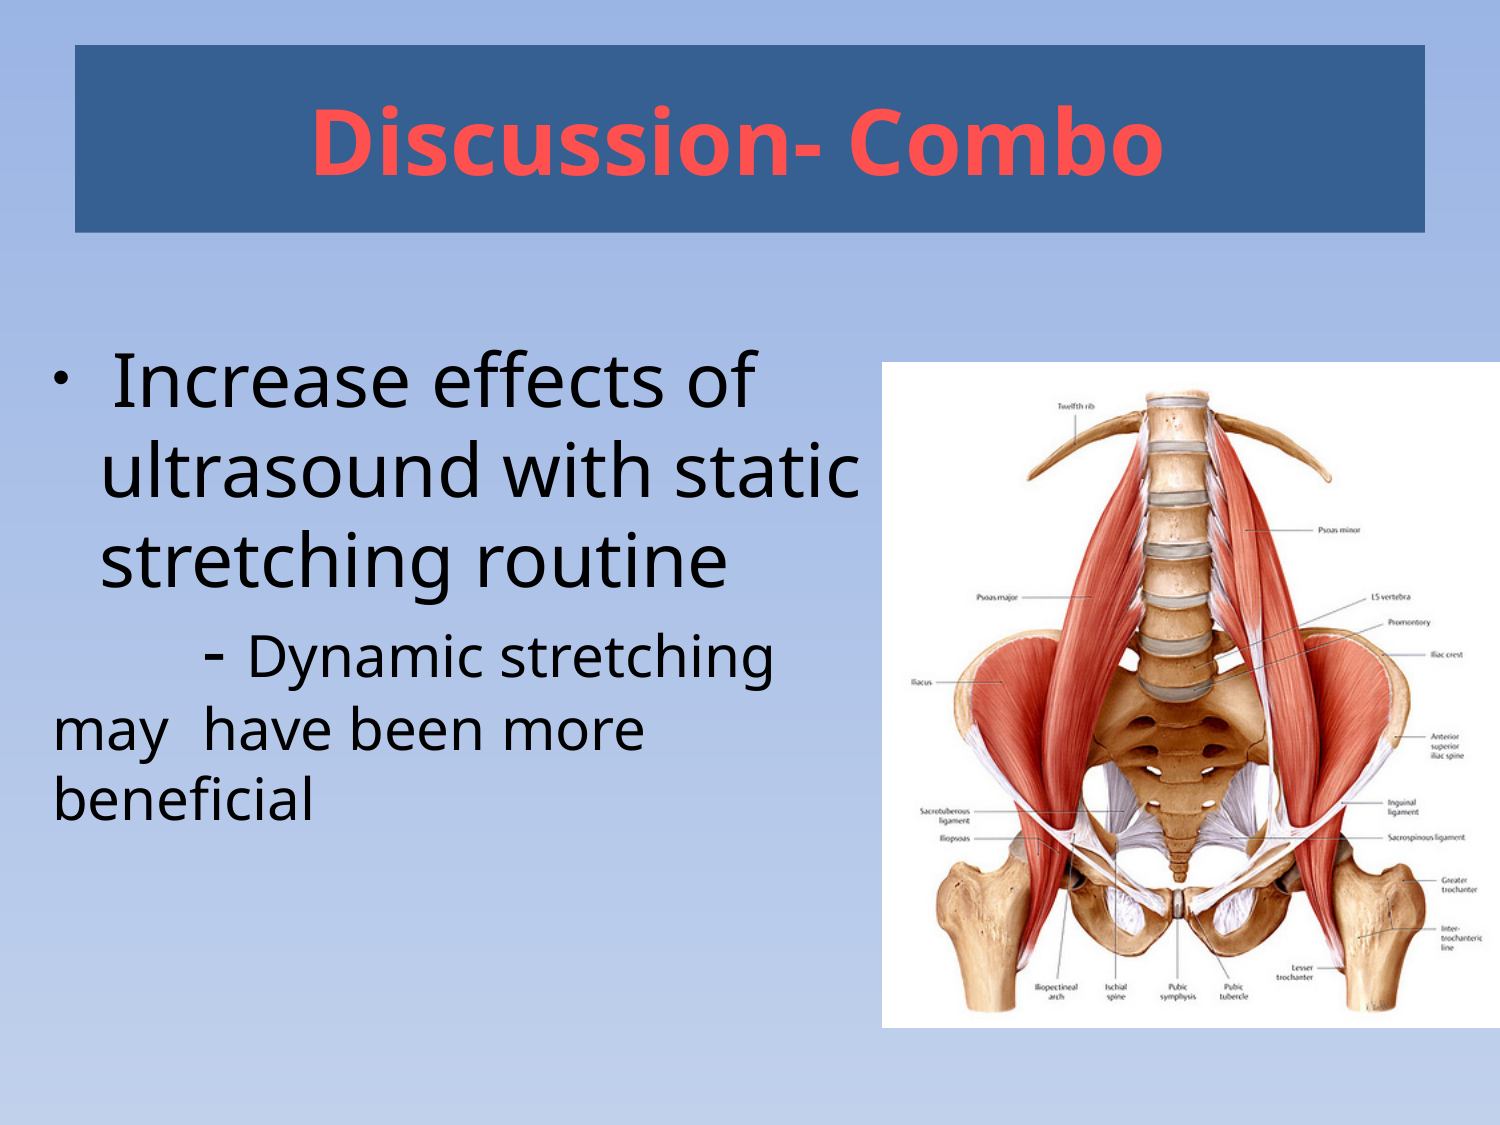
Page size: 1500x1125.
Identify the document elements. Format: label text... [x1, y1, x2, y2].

picture [882, 362, 1500, 1028]
text_box Increase effects of ultrasound with static stretching routine - Dynamic stretching may have been more beneficial [37, 324, 913, 955]
title Discussion- Combo [75, 45, 1425, 233]
